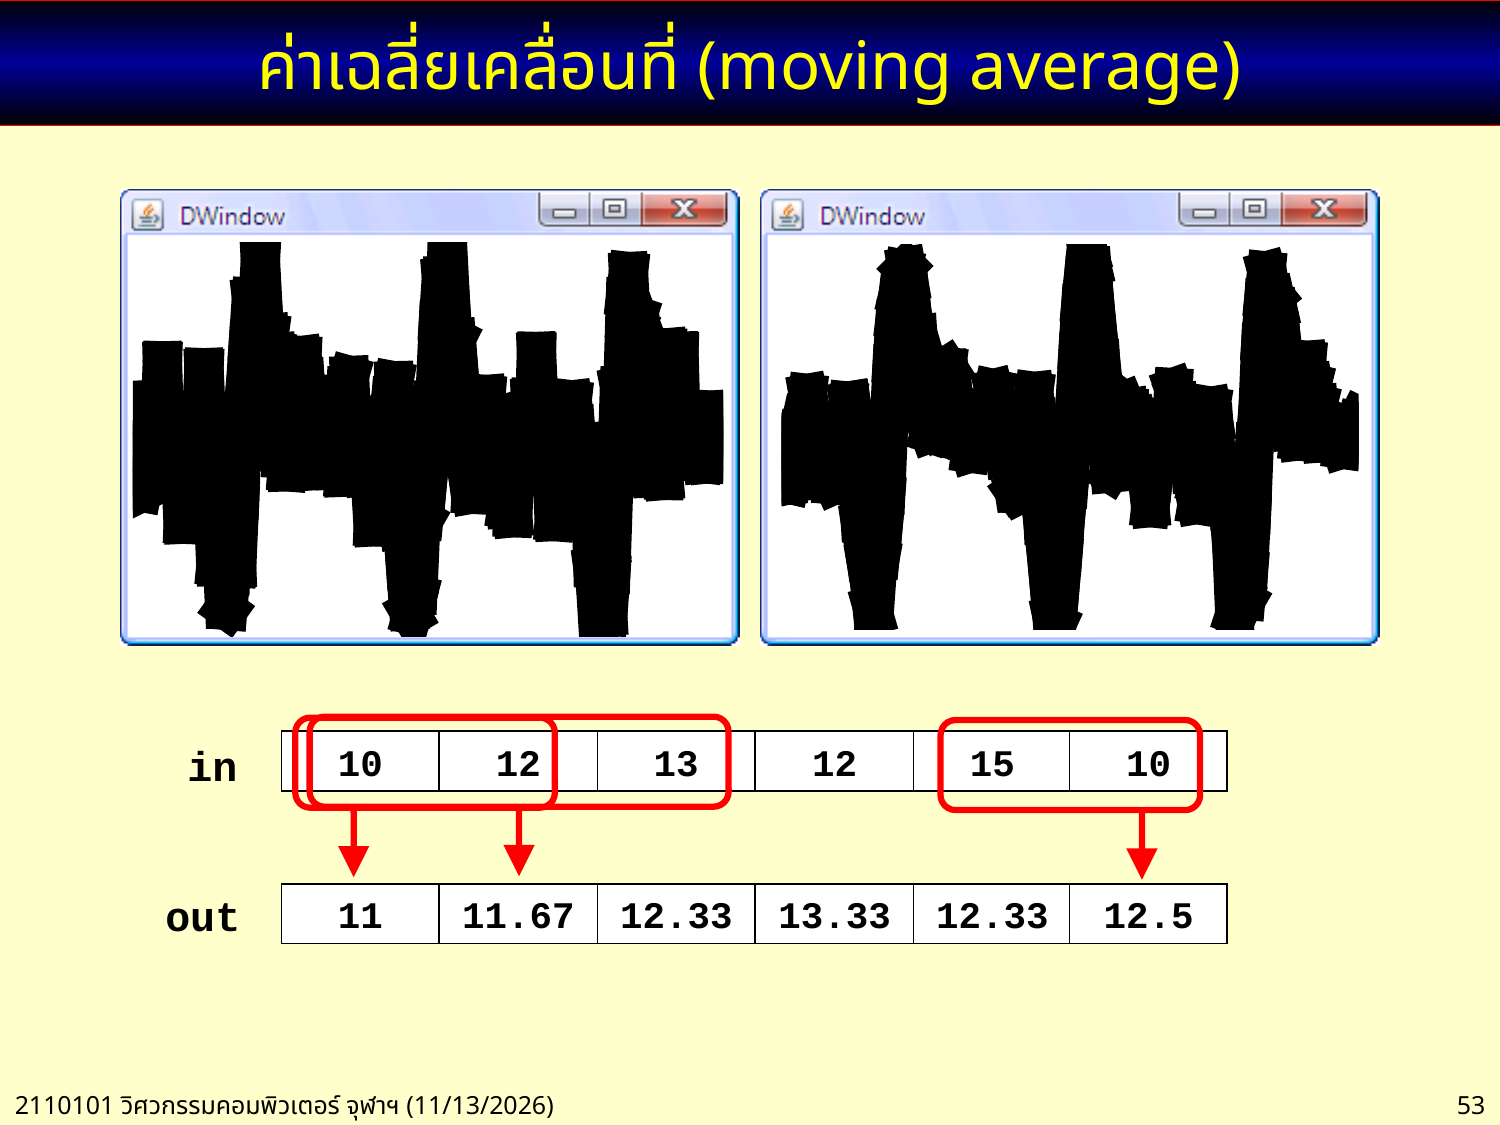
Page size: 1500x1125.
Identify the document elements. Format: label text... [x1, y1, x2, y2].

text_box 11.67 [439, 884, 597, 944]
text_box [1204, 730, 1228, 798]
text_box 13.33 [755, 883, 913, 944]
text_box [120, 189, 740, 646]
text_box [732, 730, 935, 798]
text_box 11 [281, 883, 439, 944]
title ค่าเฉลี่ยเคลื่อนที่ (moving average) [0, 0, 1500, 126]
text_box 12.5 [1069, 883, 1228, 944]
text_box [147, 730, 289, 798]
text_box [295, 717, 556, 878]
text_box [760, 189, 1381, 646]
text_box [553, 716, 729, 877]
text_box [940, 719, 1201, 880]
text_box 12.33 [913, 883, 1069, 944]
text_box out [125, 882, 263, 948]
text_box 12.33 [597, 883, 755, 944]
